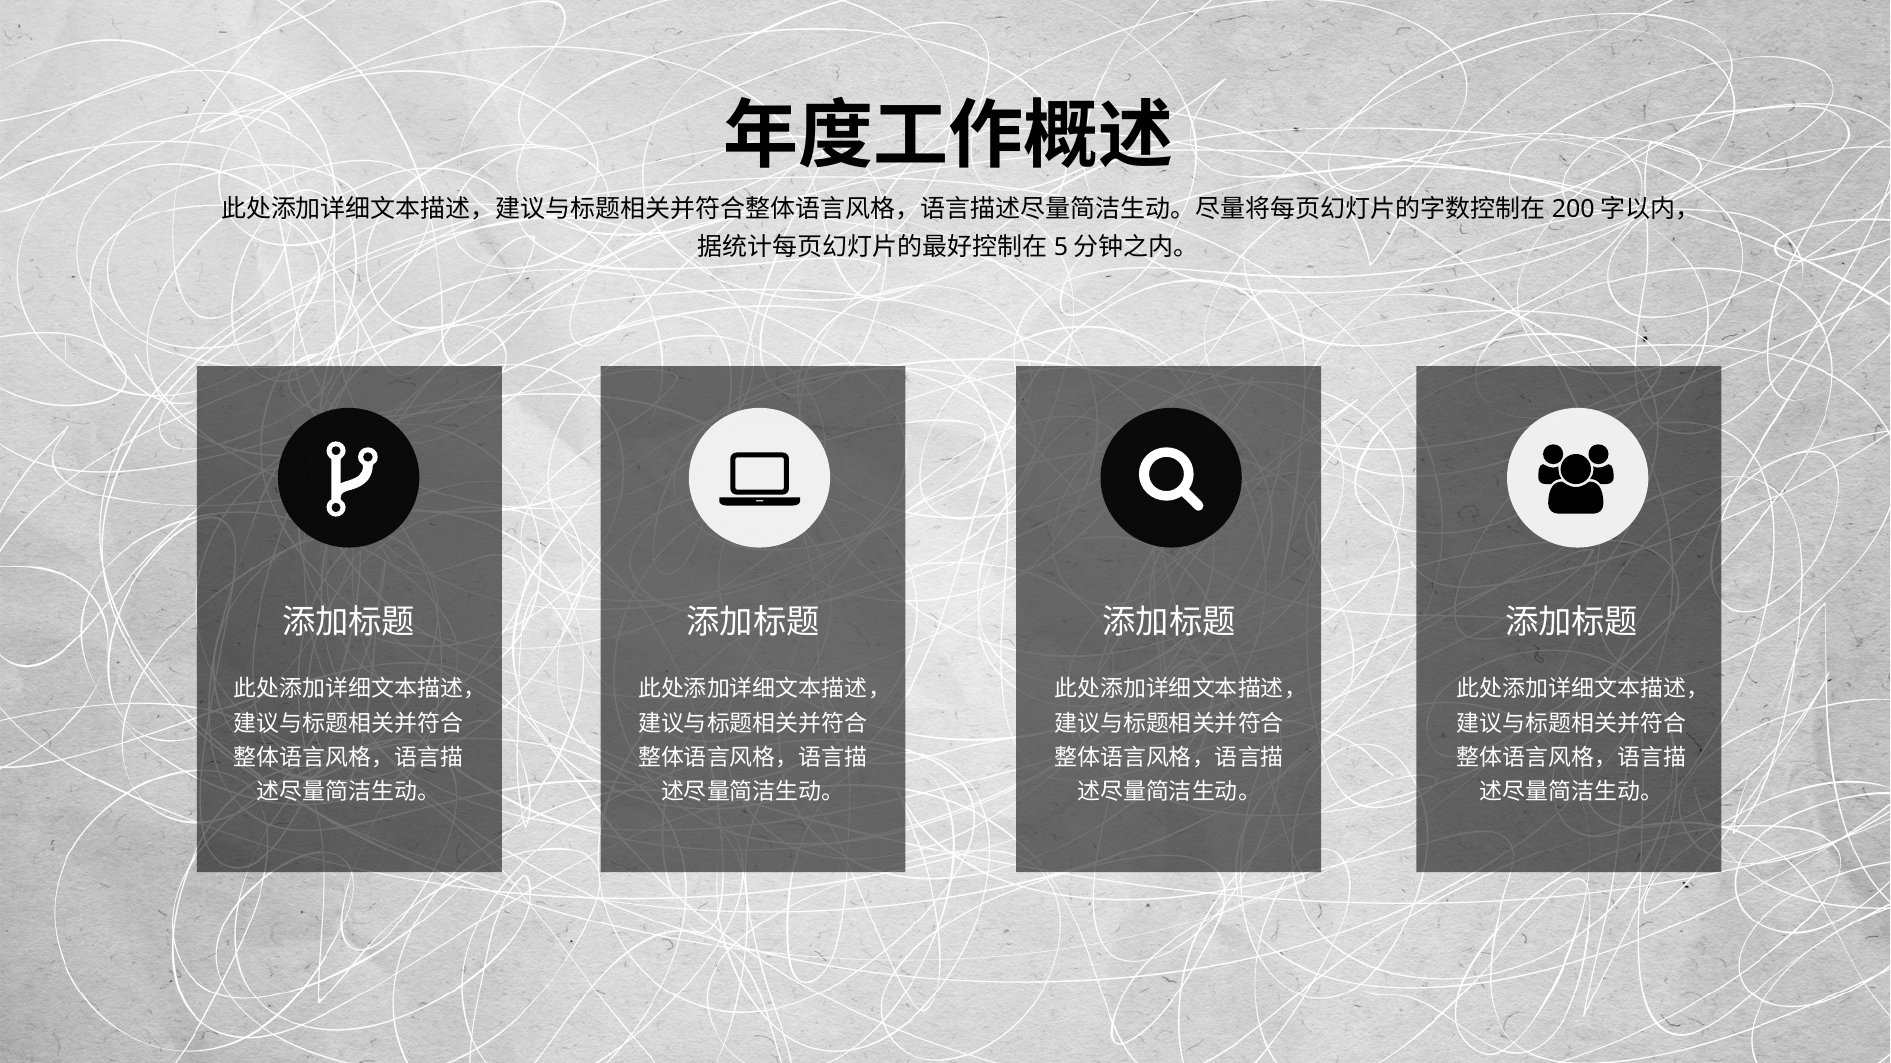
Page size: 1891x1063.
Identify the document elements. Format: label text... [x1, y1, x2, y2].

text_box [1506, 407, 1649, 548]
text_box 此处添加详细文本描述，建议与标题相关并符合整体语言风格，语言描述尽量简洁生动。 [1043, 667, 1296, 831]
text_box 此处添加详细文本描述，建议与标题相关并符合整体语言风格，语言描述尽量简洁生动。 [222, 667, 475, 831]
text_box 添加标题 [1456, 603, 1687, 644]
text_box 此处添加详细文本描述，建议与标题相关并符合整体语言风格，语言描述尽量简洁生动。尽量将每页幻灯片的字数控制在200字以内， 据统计每页幻灯片的最好控制在5分钟之内。 [212, 185, 1684, 260]
text_box 添加标题 [638, 603, 868, 644]
text_box [1016, 366, 1322, 873]
text_box 添加标题 [233, 603, 463, 644]
picture [0, 0, 1891, 1063]
text_box 年度工作概述 [325, 94, 1571, 185]
text_box [1416, 366, 1722, 873]
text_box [277, 407, 420, 548]
text_box 此处添加详细文本描述，建议与标题相关并符合整体语言风格，语言描述尽量简洁生动。 [627, 667, 880, 831]
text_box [688, 407, 831, 548]
text_box [196, 366, 502, 873]
text_box 添加标题 [1054, 603, 1284, 644]
text_box [600, 366, 906, 873]
text_box 此处添加详细文本描述，建议与标题相关并符合整体语言风格，语言描述尽量简洁生动。 [1445, 667, 1698, 831]
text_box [1100, 407, 1243, 548]
